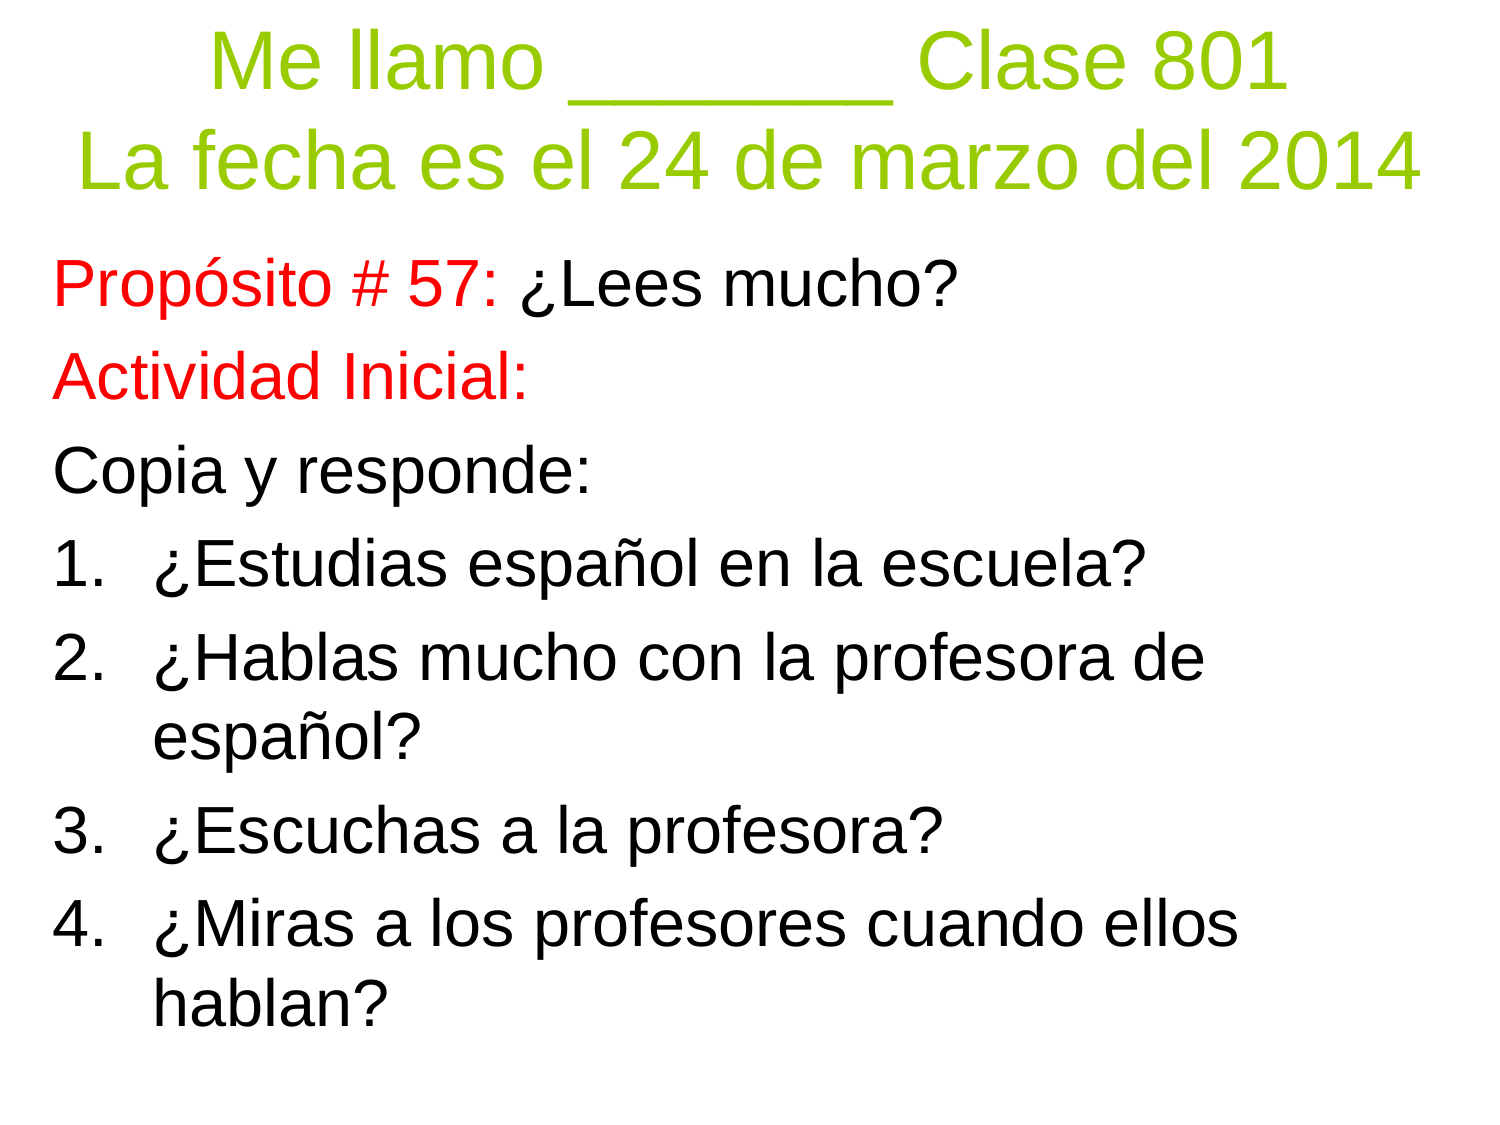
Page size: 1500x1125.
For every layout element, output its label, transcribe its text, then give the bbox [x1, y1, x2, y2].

list Propósito # 57: ¿Lees mucho? Actividad Inicial: Copia y responde: ¿Estudias español en la escuela? ¿Hablas mucho con la profesora de español? ¿Escuchas a la profesora? ¿Miras a los profesores cuando ellos hablan? [37, 232, 1463, 1075]
title Me llamo _______ Clase 801 La fecha es el 24 de marzo del 2014 [37, 12, 1463, 200]
